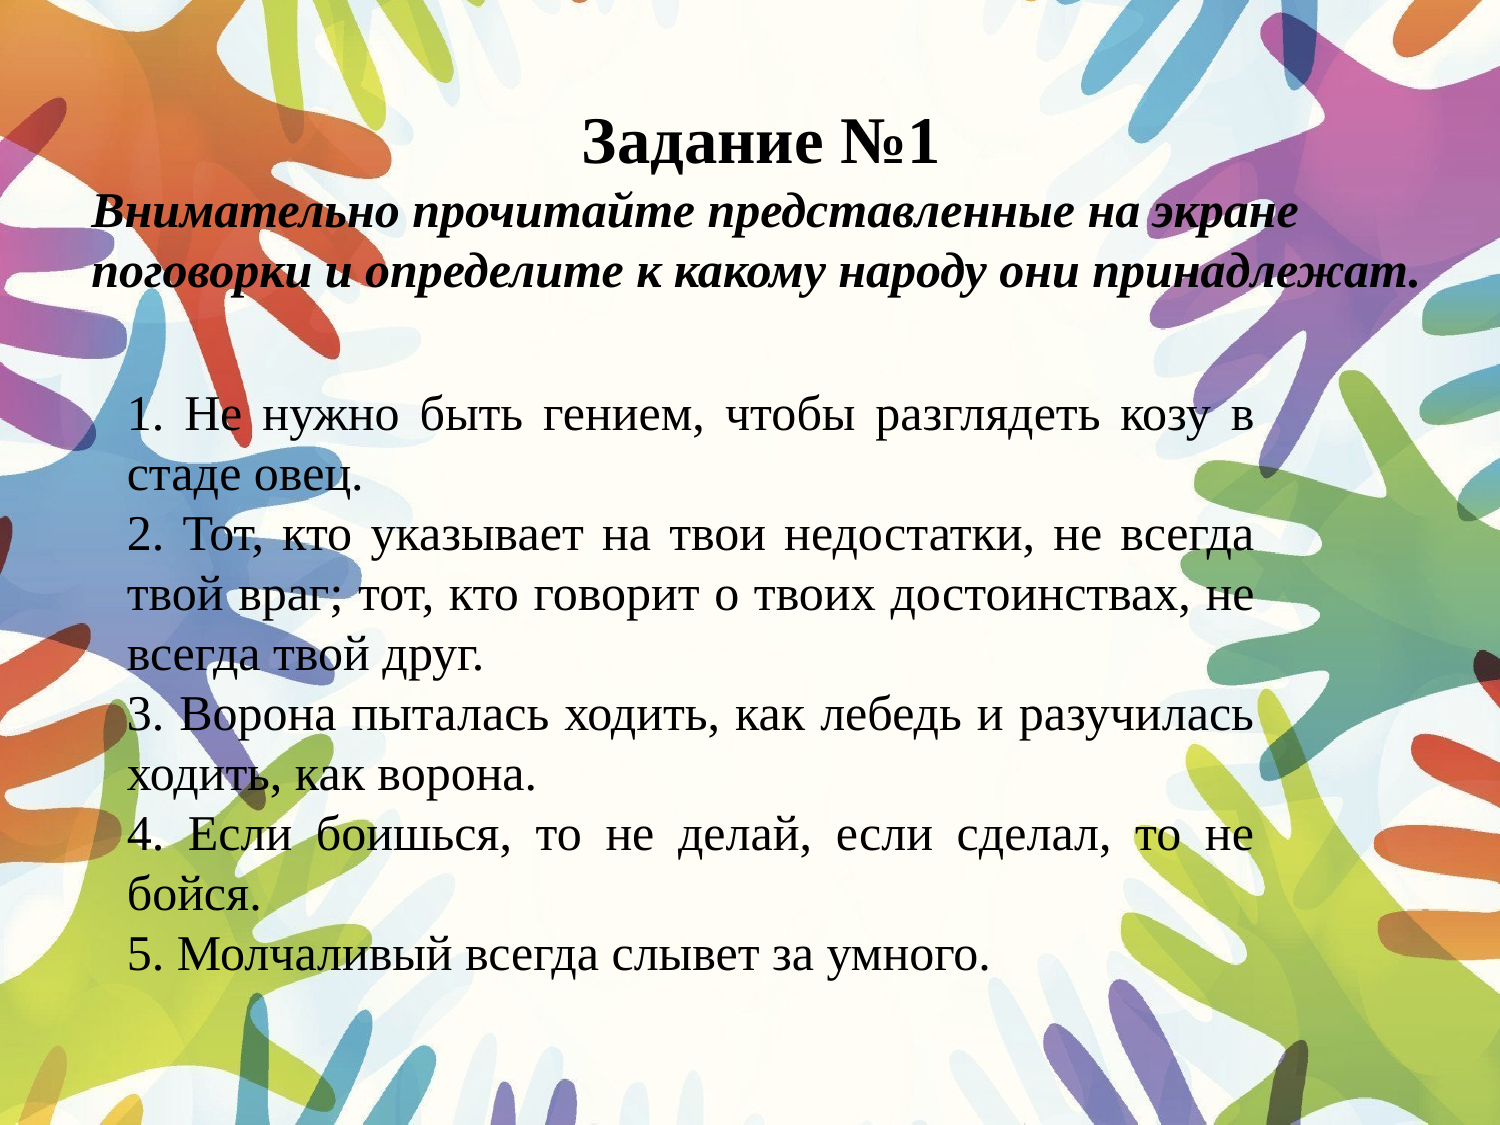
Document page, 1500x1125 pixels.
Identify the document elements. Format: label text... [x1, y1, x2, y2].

text_box Задание №1 Внимательно прочитайте представленные на экране поговорки и определите к какому народу они принадлежат. [76, 89, 1447, 305]
text_box 1. Не нужно быть гением, чтобы разглядеть козу в стаде овец. 2. Тот, кто указывает на твои недостатки, не всегда твой враг; тот, кто говорит о твоих достоинствах, не всегда твой друг. 3. Ворона пыталась ходить, как лебедь и разучилась ходить, как ворона. 4. Если боишься, то не делай, если сделал, то не бойся. 5. Молчаливый всегда слывет за умного. [112, 373, 1270, 989]
